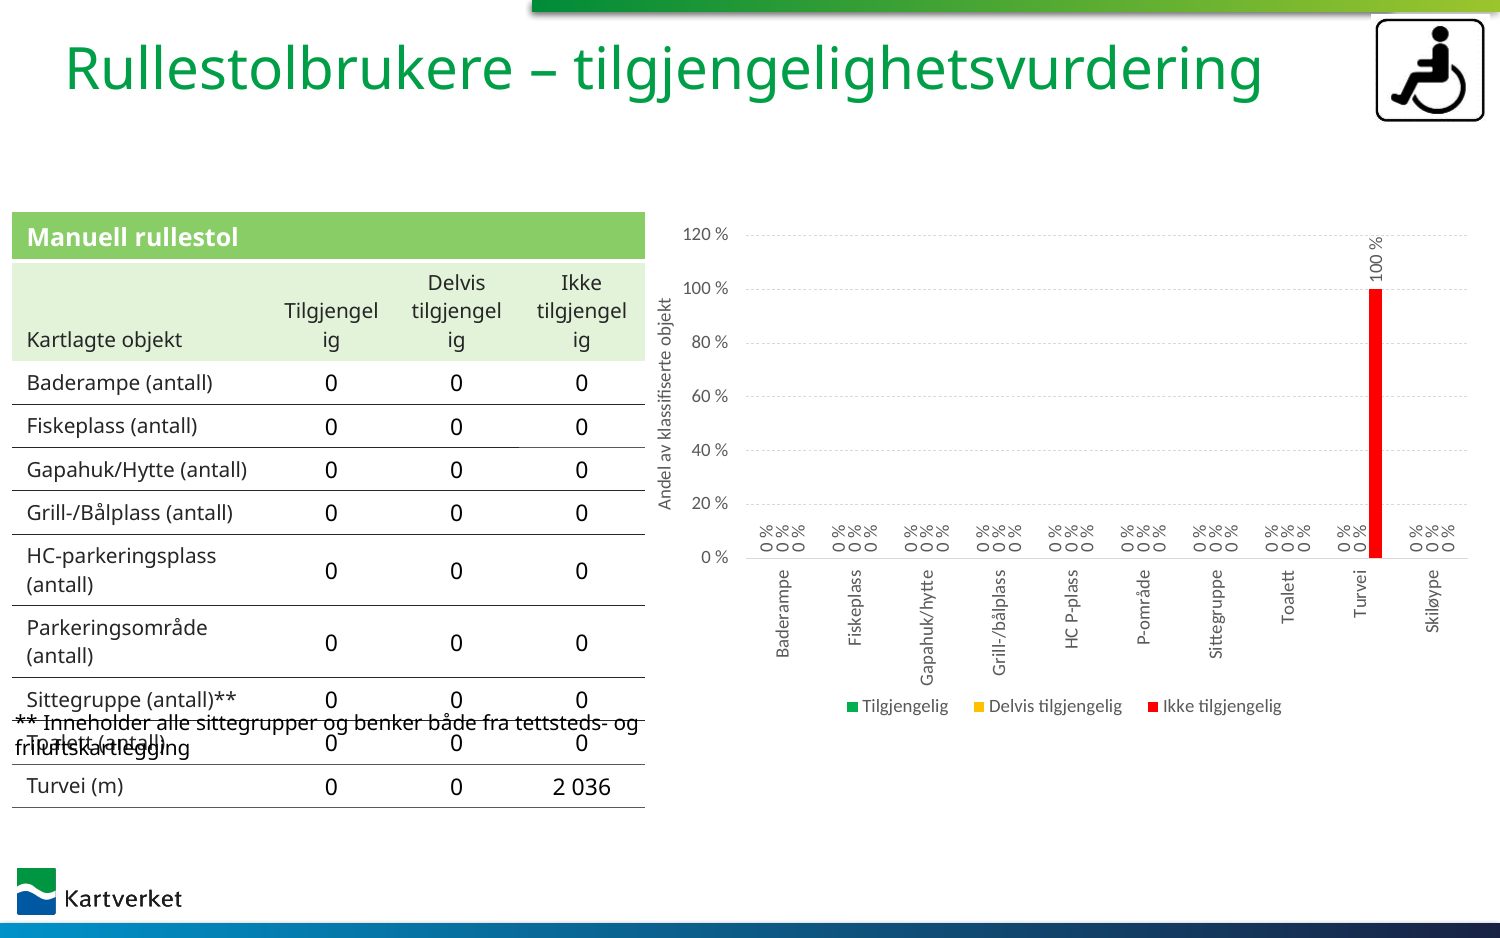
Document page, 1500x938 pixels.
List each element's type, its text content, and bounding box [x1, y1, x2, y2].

text_box ** Inneholder alle sittegrupper og benker både fra tettsteds- og friluftskartlegging [0, 702, 745, 768]
table_cell 0 [394, 678, 519, 702]
table_cell 0 [394, 491, 519, 534]
table_header Manuell rullestol [12, 212, 645, 259]
table_cell 0 [519, 361, 638, 404]
table_cell Gapahuk/Hytte (antall) [12, 448, 269, 490]
table_cell HC-parkeringsplass (antall) [12, 535, 269, 605]
table_cell 0 [394, 361, 519, 404]
table_cell Sittegruppe (antall)** [12, 678, 269, 702]
table_cell 0 [269, 448, 394, 490]
table_cell Fiskeplass (antall) [12, 405, 269, 447]
table_cell Ikke tilgjengelig [519, 263, 638, 361]
table_cell 0 [394, 535, 519, 605]
table_cell Kartlagte objekt [12, 263, 269, 361]
table_cell 0 [519, 448, 638, 490]
table_cell 0 [269, 361, 394, 404]
table_cell Baderampe (antall) [12, 361, 269, 404]
table_cell 0 [519, 535, 638, 605]
table_cell 0 [269, 678, 394, 702]
table_cell 0 [519, 606, 638, 677]
table_cell 2 036 [519, 768, 645, 807]
table_cell 0 [394, 405, 519, 447]
table_cell Turvei (m) [12, 768, 269, 807]
table_cell 0 [394, 448, 519, 490]
table_cell 0 [269, 491, 394, 534]
table_cell Parkeringsområde (antall) [12, 606, 269, 677]
picture [1371, 13, 1491, 127]
table_cell 0 [269, 535, 394, 605]
table_cell Delvis tilgjengelig [394, 263, 519, 361]
table_cell 0 [519, 405, 638, 447]
table_cell 0 [394, 606, 519, 677]
picture [643, 218, 1480, 728]
table_cell 0 [269, 768, 394, 807]
table_cell 0 [519, 491, 638, 534]
table_cell 0 [269, 405, 394, 447]
table_cell 0 [269, 606, 394, 677]
table_cell 0 [394, 768, 519, 807]
table_cell Tilgjengelig [269, 263, 394, 361]
table_cell Grill-/Bålplass (antall) [12, 491, 269, 534]
text_box Rullestolbrukere – tilgjengelighetsvurdering [49, 12, 1372, 109]
table_cell 0 [519, 678, 638, 702]
